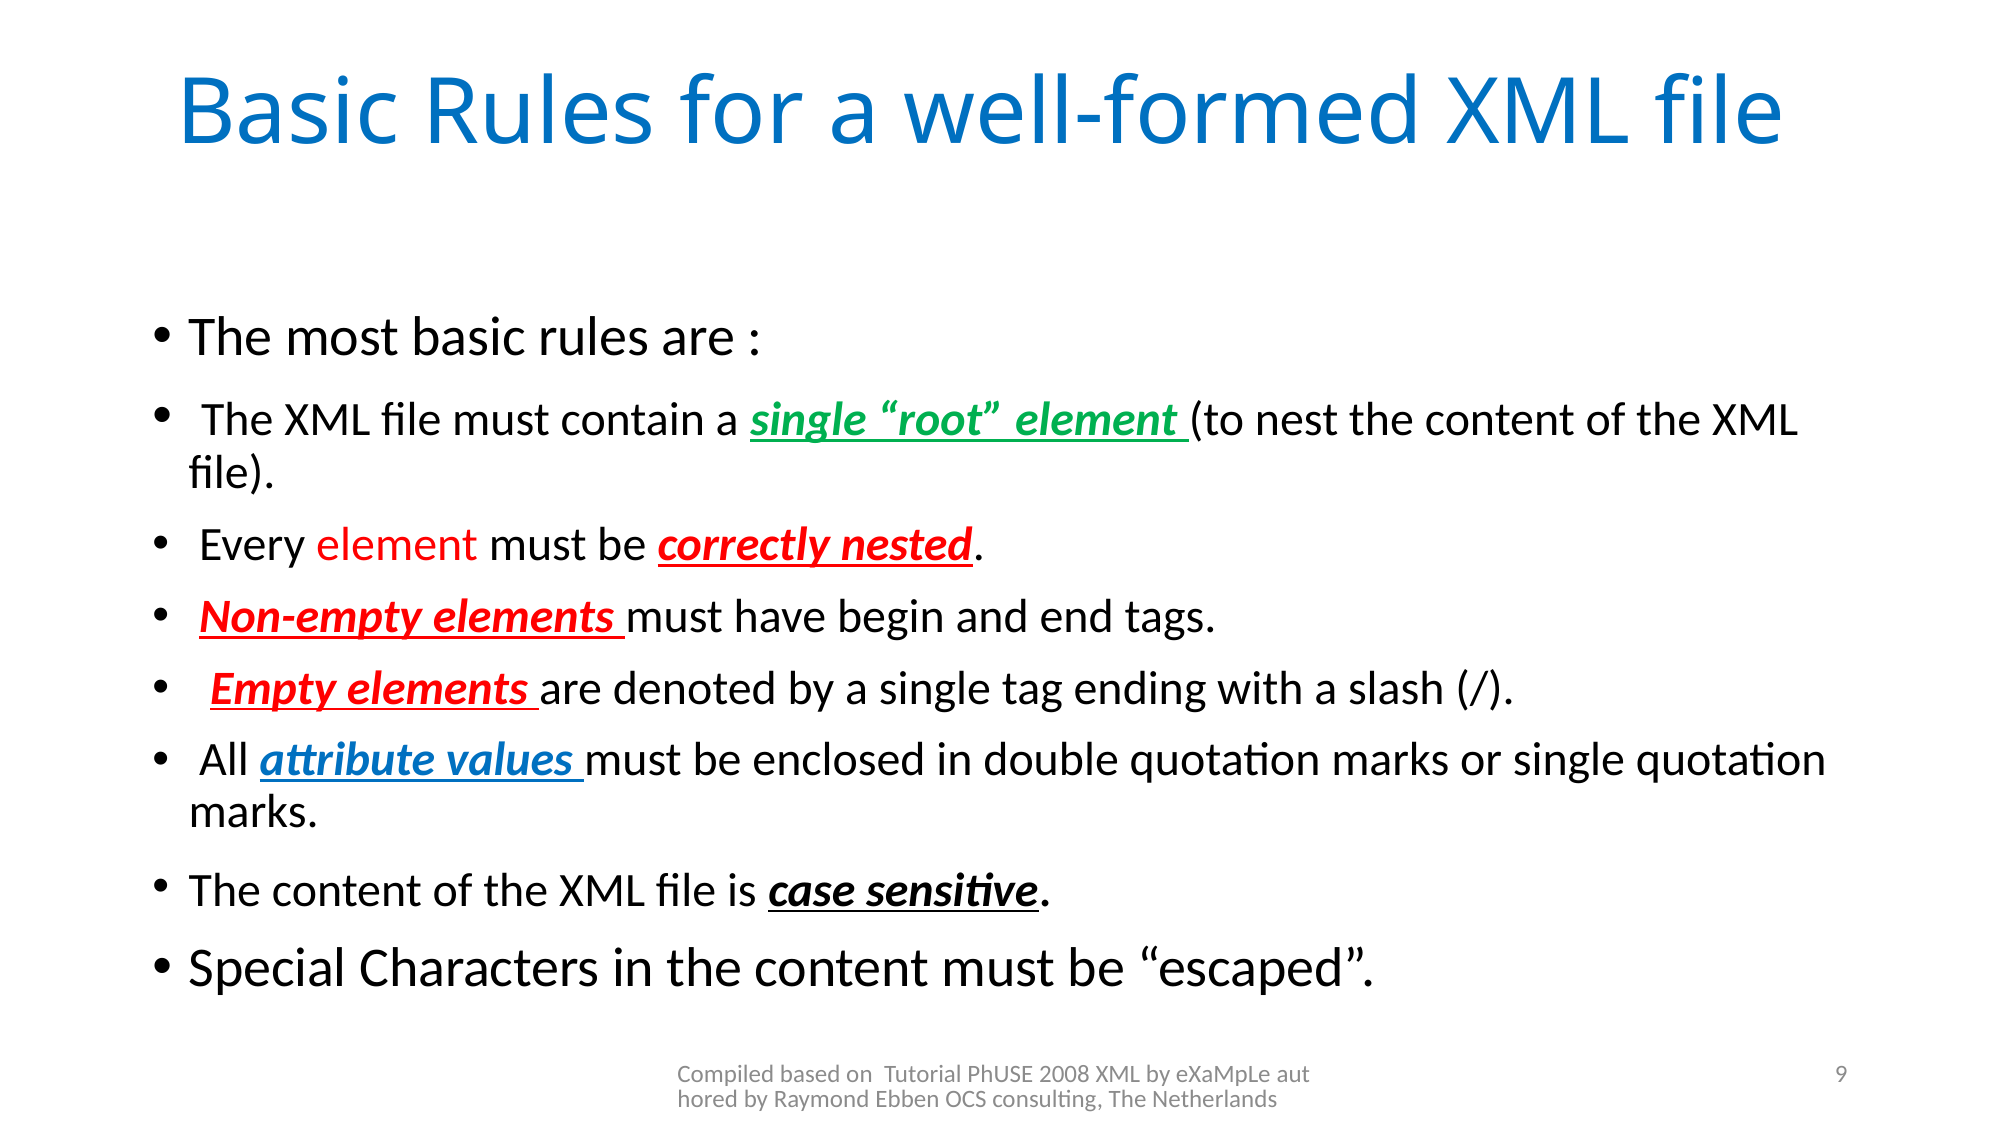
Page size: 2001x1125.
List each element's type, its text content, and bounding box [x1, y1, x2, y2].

footer Compiled based on Tutorial PhUSE 2008 XML by eXaMpLe authored by Raymond Ebben OCS consulting, The Netherlands [662, 1042, 1338, 1103]
title Basic Rules for a well-formed XML file [137, 59, 1863, 278]
list The most basic rules are : The XML file must contain a single “root” element (to nest the content of the XML file). Every element must be correctly nested. Non-empty elements must have begin and end tags. Empty elements are denoted by a single tag ending with a slash (/). All attribute values must be enclosed in double quotation marks or single quotation marks. The content of the XML file is case sensitive. Special Characters in the content must be “escaped”. [137, 299, 1863, 1014]
slide_number 9 [1412, 1042, 1863, 1103]
